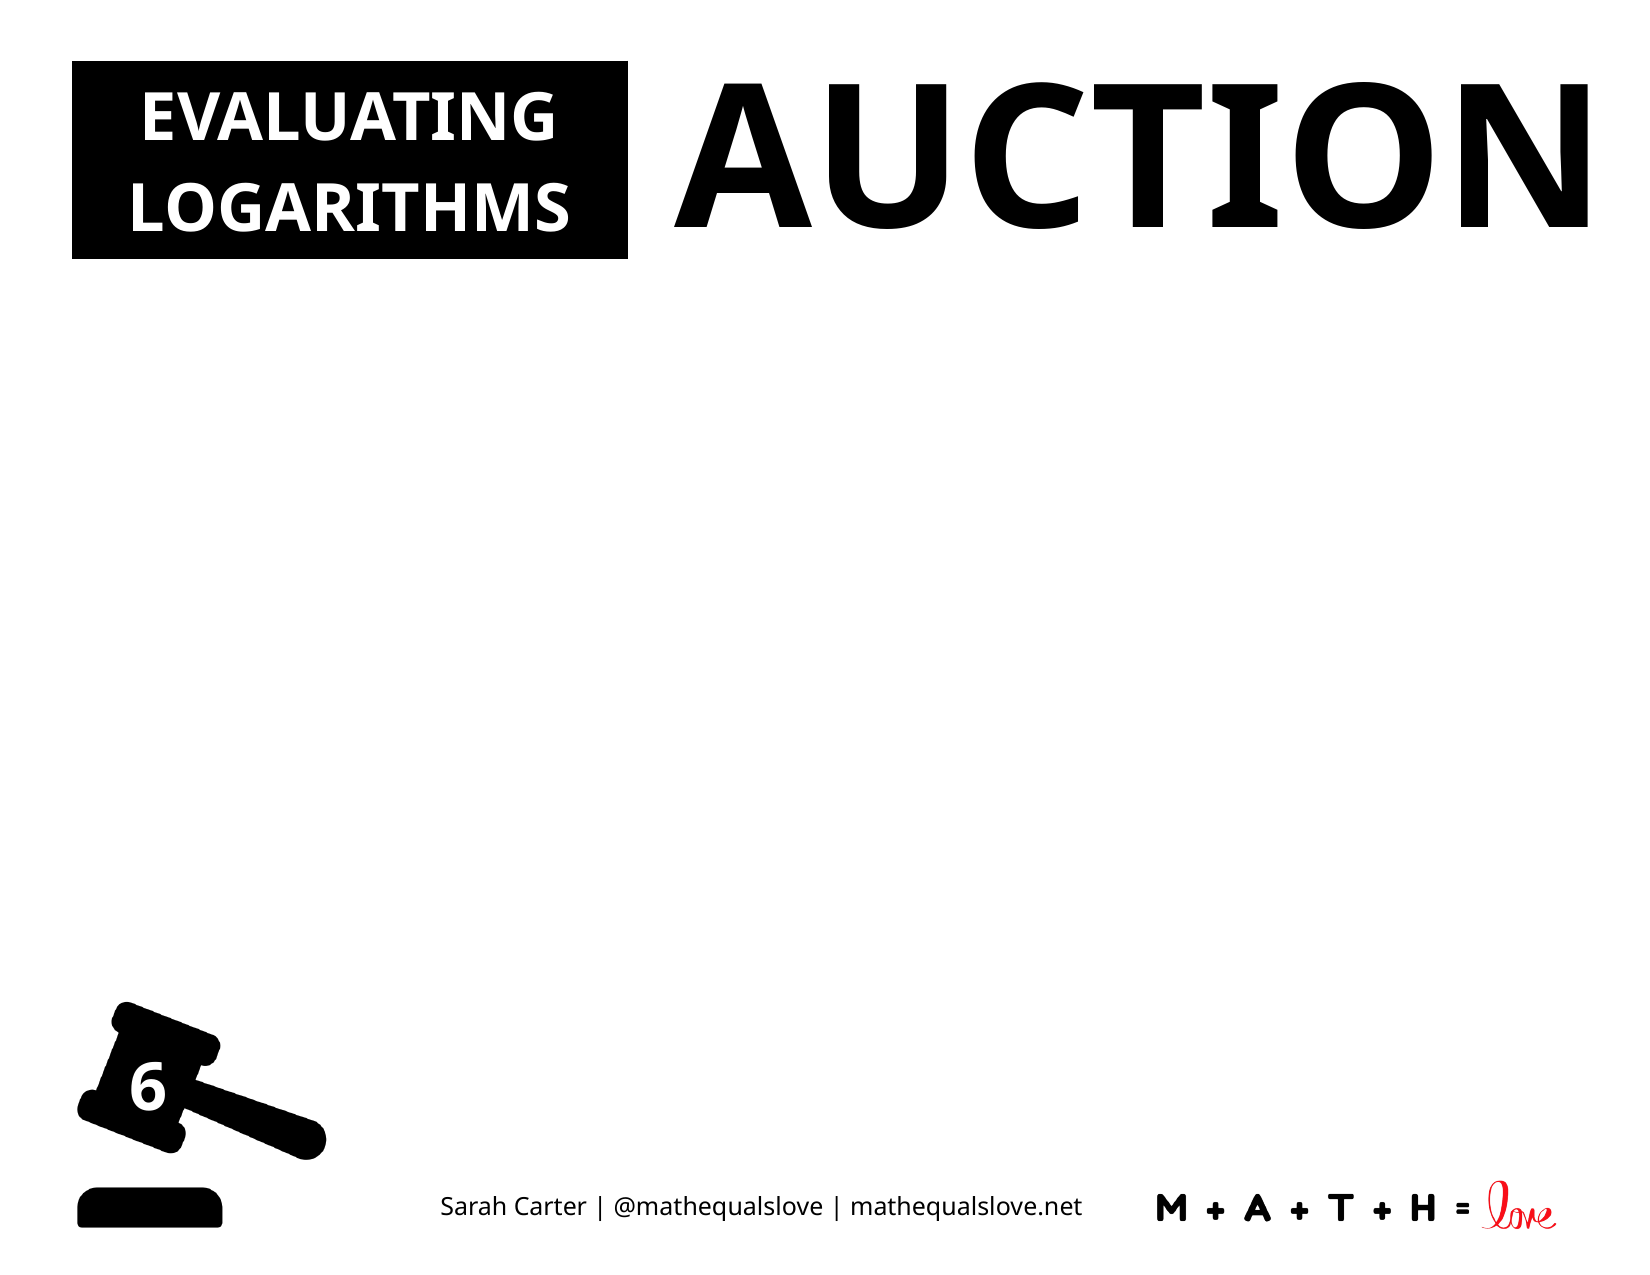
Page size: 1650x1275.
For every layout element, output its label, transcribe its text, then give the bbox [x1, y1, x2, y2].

text_box Sarah Carter | @mathequalslove | mathequalslove.net [330, 1183, 1147, 1228]
picture [72, 998, 330, 1231]
picture [1147, 1177, 1563, 1236]
table_header EVALUATING LOGARITHMS [72, 62, 626, 257]
text_box AUCTION [659, 20, 1636, 275]
